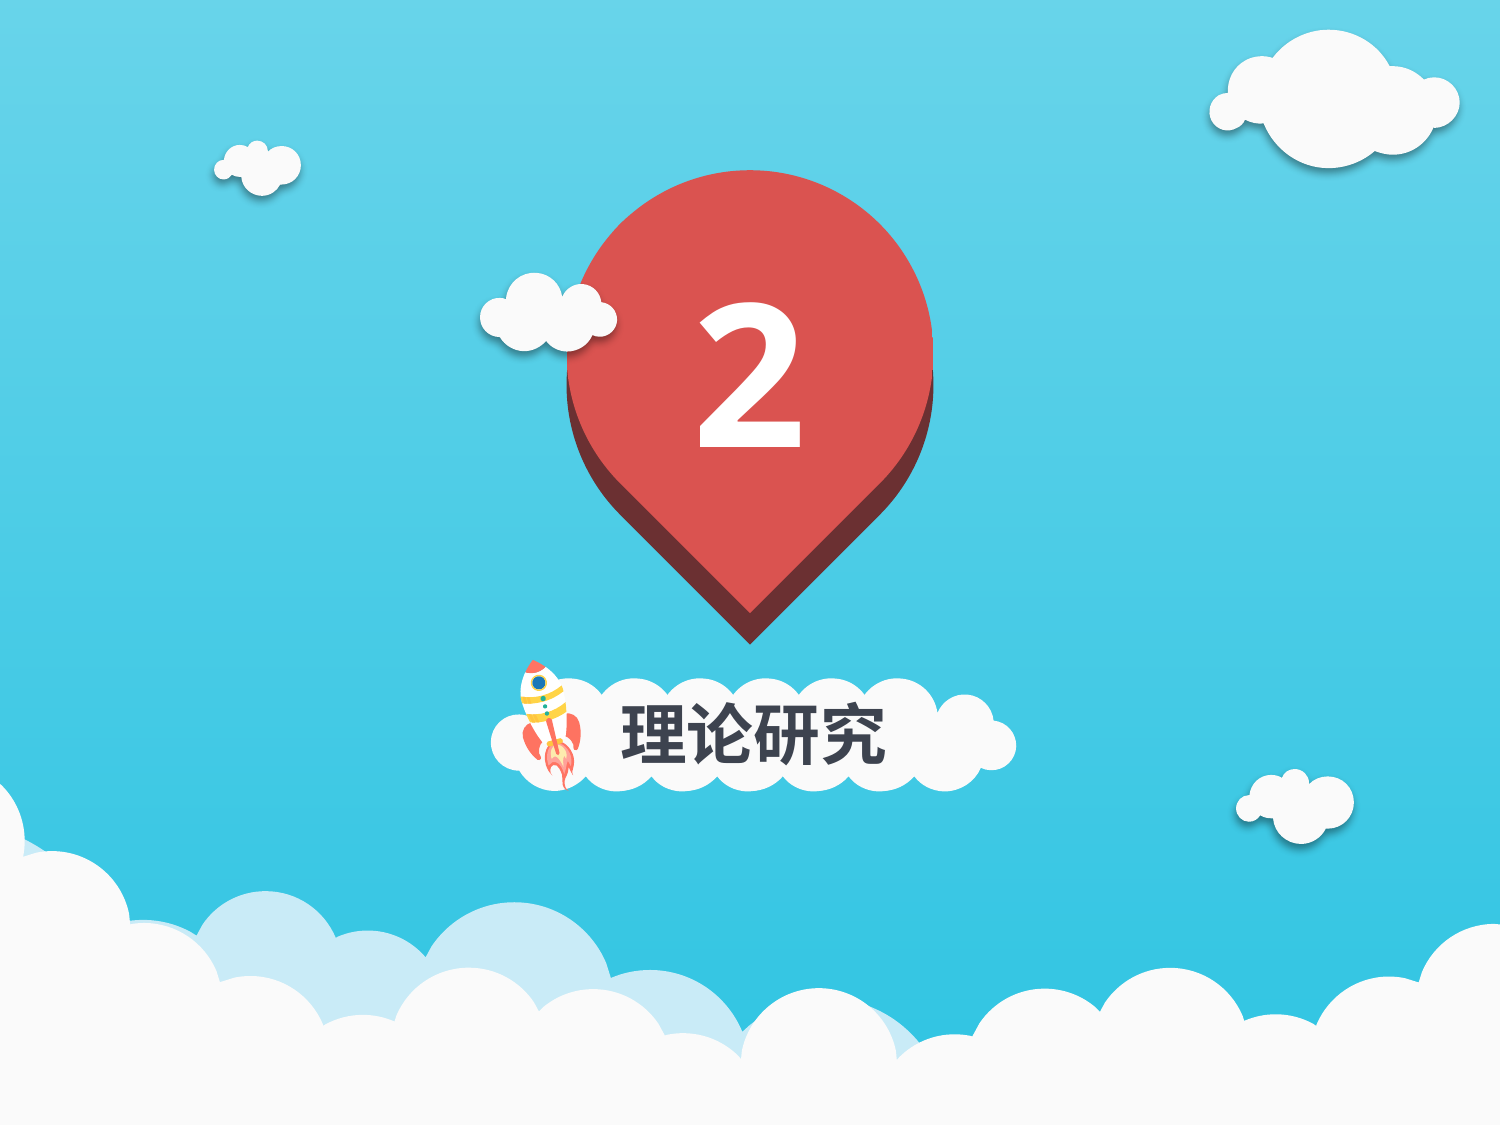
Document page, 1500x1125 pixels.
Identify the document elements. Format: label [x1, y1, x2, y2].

text_box [490, 659, 1017, 792]
text_box [1236, 769, 1354, 844]
text_box [214, 140, 301, 196]
text_box [1209, 29, 1460, 169]
text_box [566, 170, 934, 569]
text_box [480, 272, 566, 352]
